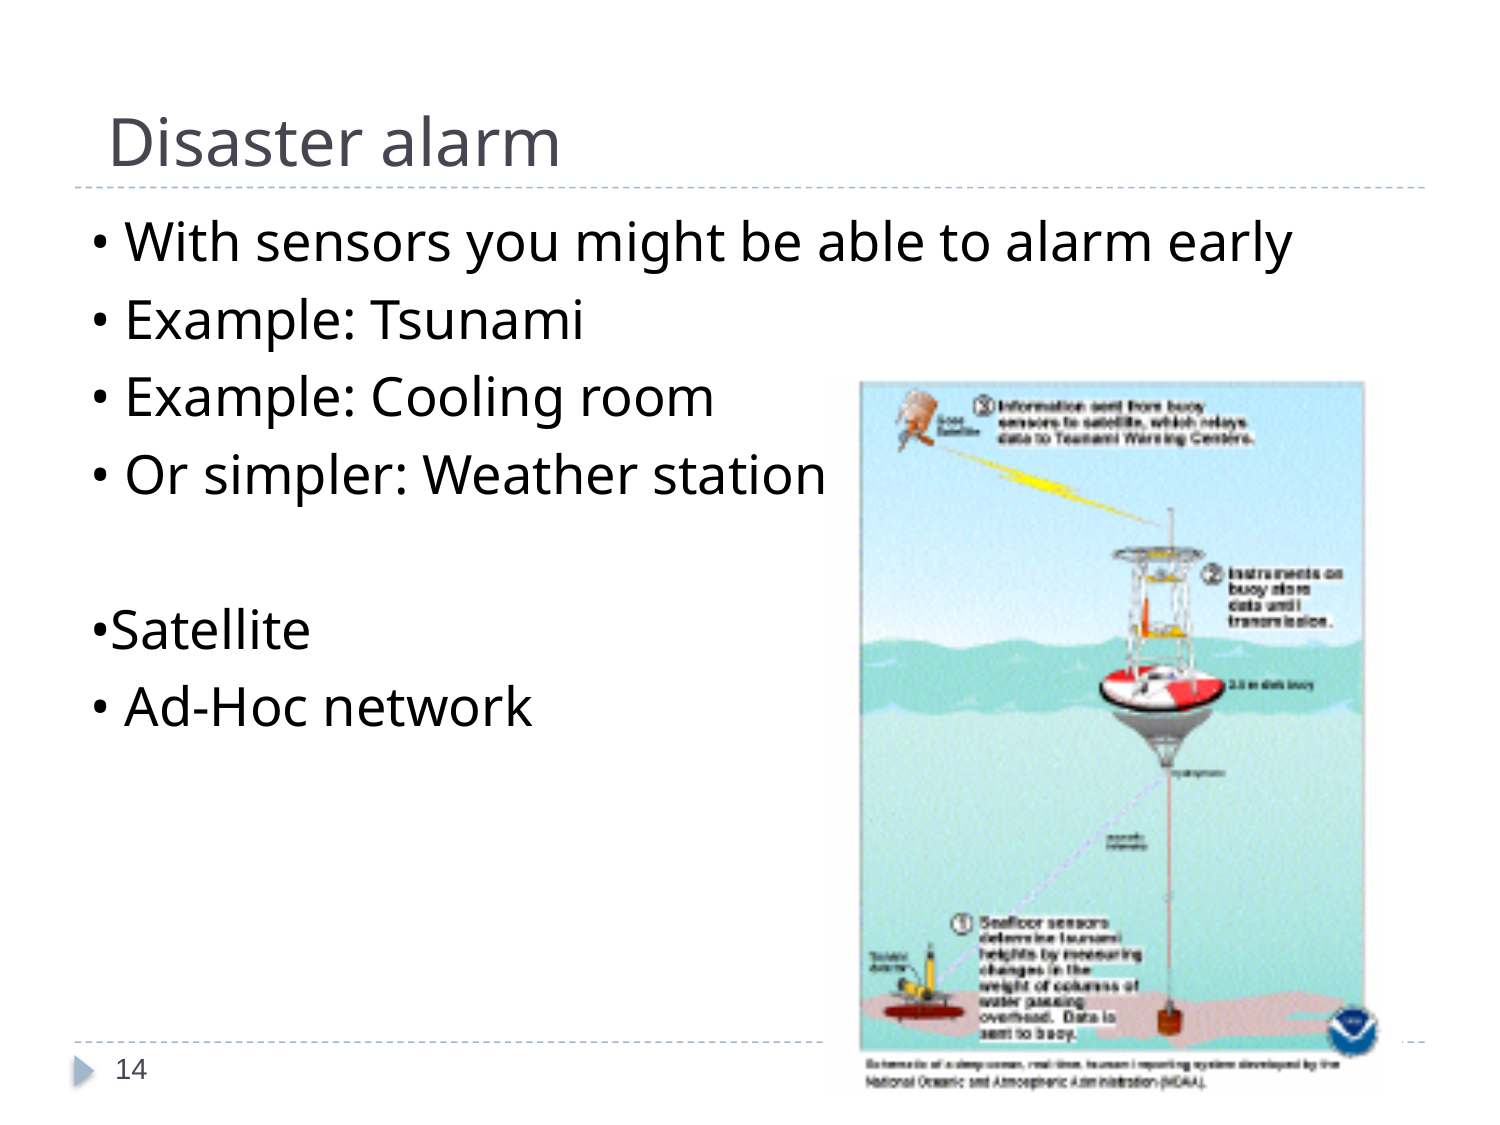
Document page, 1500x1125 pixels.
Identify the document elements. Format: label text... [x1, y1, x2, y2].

slide_number 14 [100, 1042, 426, 1103]
title Disaster alarm [74, 24, 1426, 188]
list • With sensors you might be able to alarm early • Example: Tsunami • Example: Cooling room • Or simpler: Weather station •Satellite • Ad-Hoc network [74, 199, 1426, 1011]
picture [824, 337, 1402, 1103]
